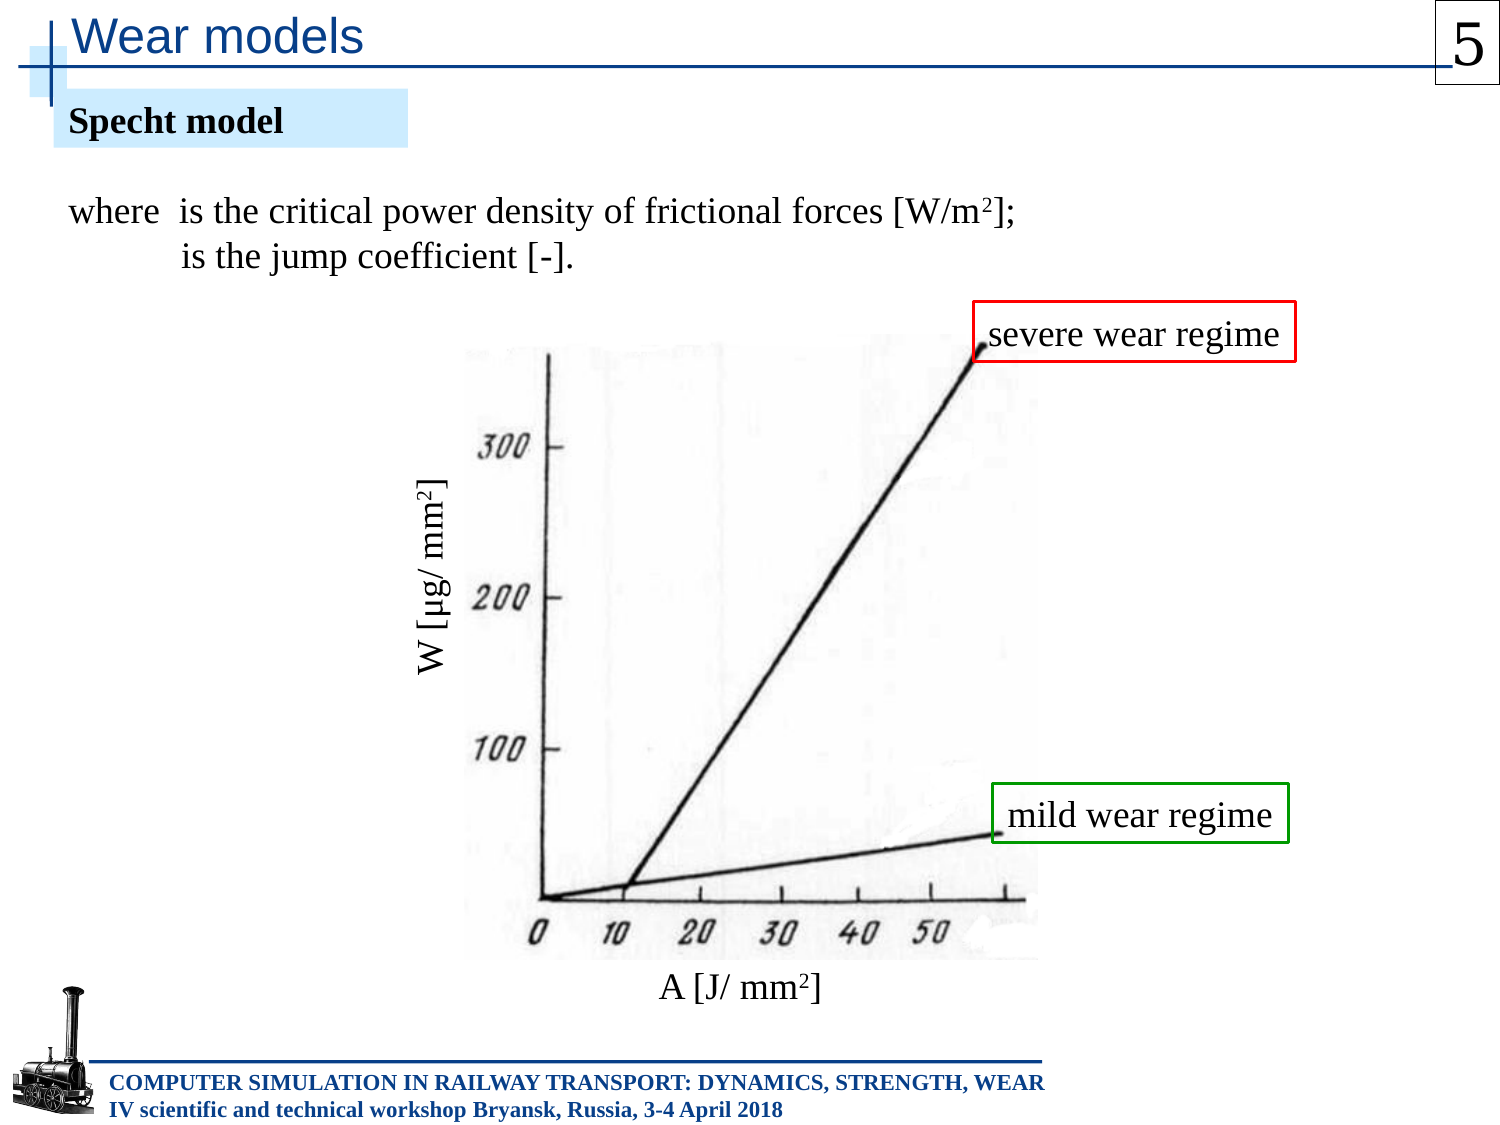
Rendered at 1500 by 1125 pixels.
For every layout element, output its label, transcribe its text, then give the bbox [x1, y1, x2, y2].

picture [463, 334, 1038, 960]
text_box mild wear regime [1041, 783, 1289, 843]
title Wear models [70, 0, 1435, 64]
picture [13, 984, 94, 1114]
text_box [53, 88, 408, 148]
text_box W [μg/ mm2] [397, 436, 458, 691]
text_box severe wear regime [973, 301, 1296, 362]
text_box 5 [1435, 0, 1500, 85]
text_box A [J/ mm2] [643, 968, 855, 1015]
